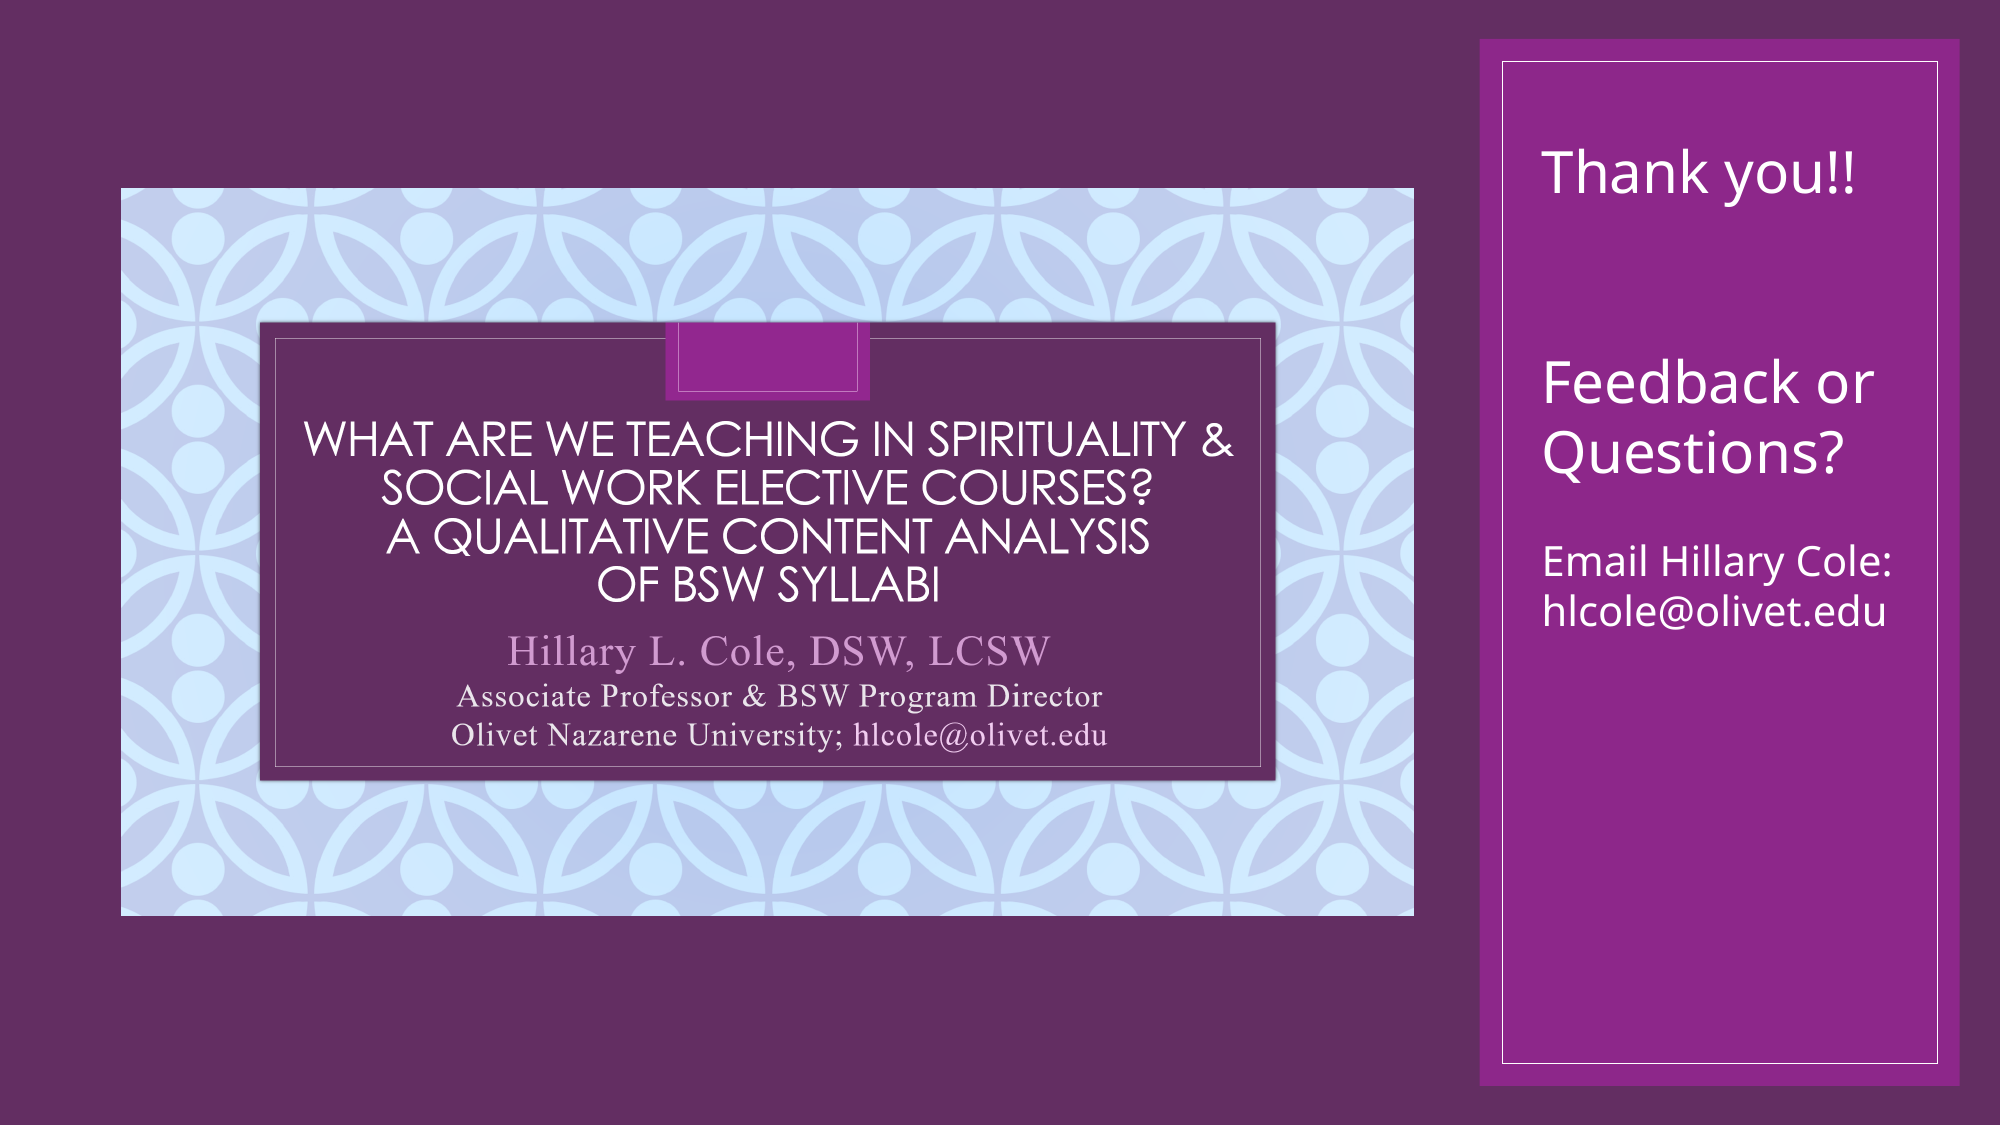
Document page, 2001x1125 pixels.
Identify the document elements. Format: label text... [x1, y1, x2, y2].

text_box Thank you!! Feedback or Questions? Email Hillary Cole: hlcole@olivet.edu [1526, 127, 1922, 643]
picture [121, 188, 1414, 916]
title [1522, 93, 1922, 552]
